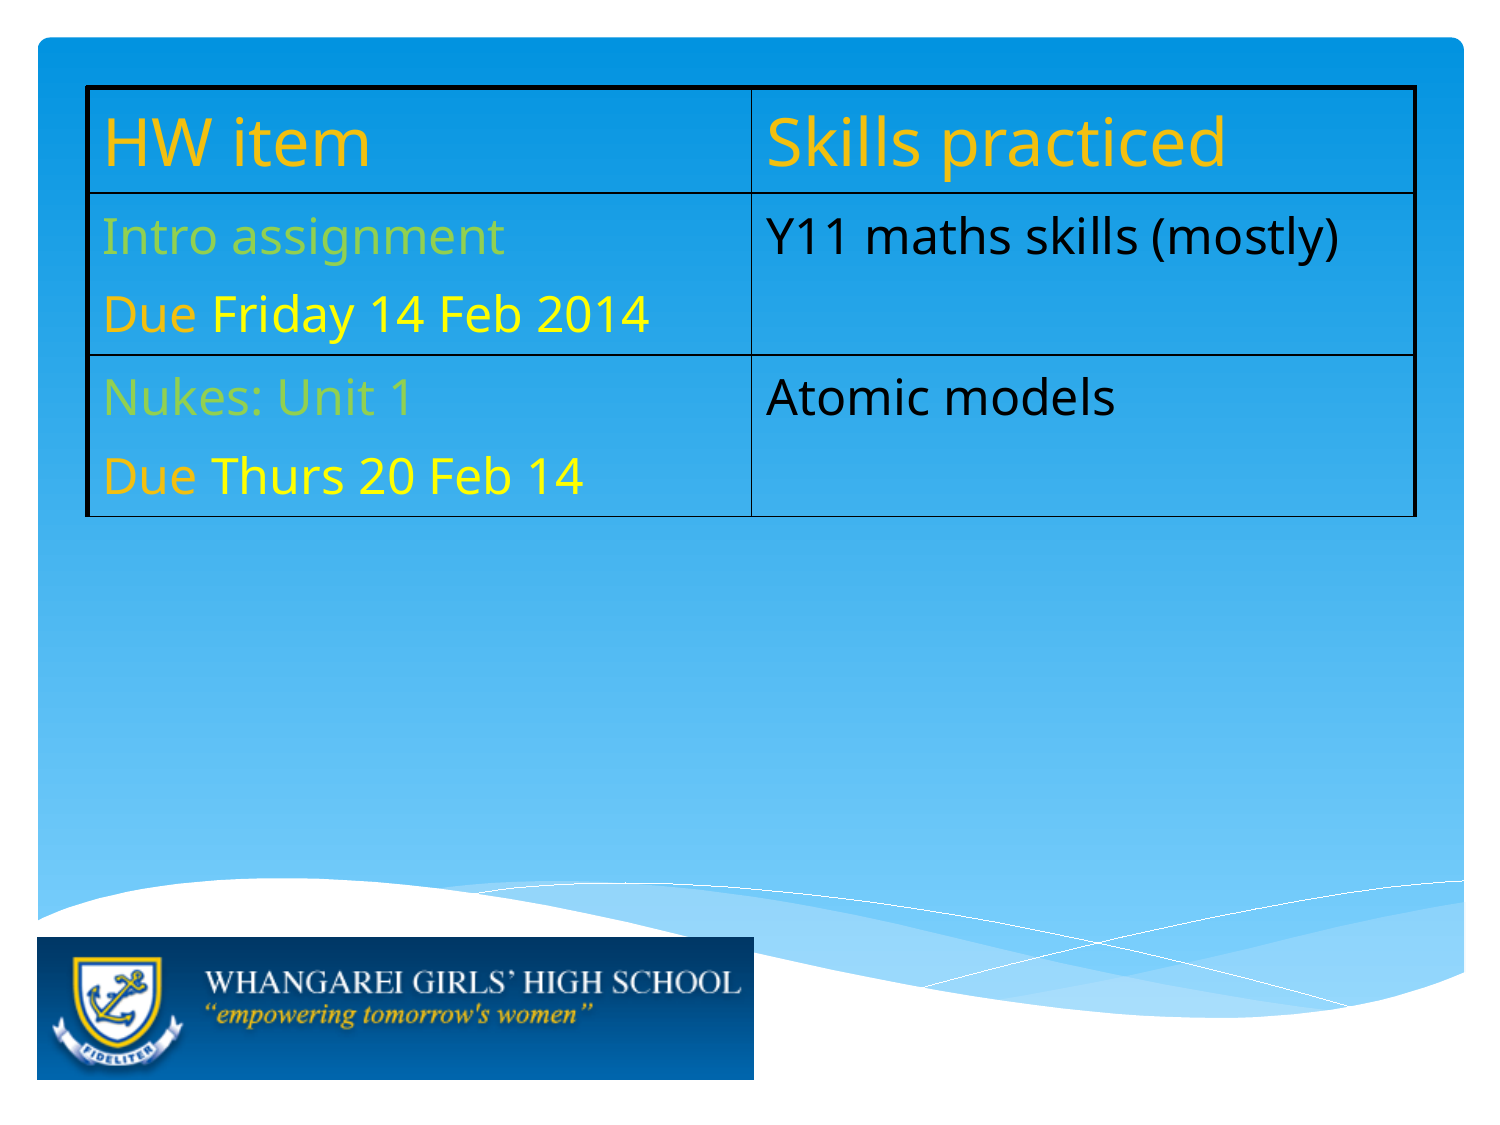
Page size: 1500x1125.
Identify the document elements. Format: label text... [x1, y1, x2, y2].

table_header Skills practiced [752, 90, 1413, 192]
table_cell Y11 maths skills (mostly) [752, 194, 1413, 354]
table_cell Atomic models [752, 356, 1413, 516]
picture [37, 937, 754, 1080]
table_header HW item [90, 90, 751, 192]
table_cell Nukes: Unit 1 Due Thurs 20 Feb 14 [90, 356, 751, 516]
table_cell Intro assignment Due Friday 14 Feb 2014 [90, 194, 751, 354]
